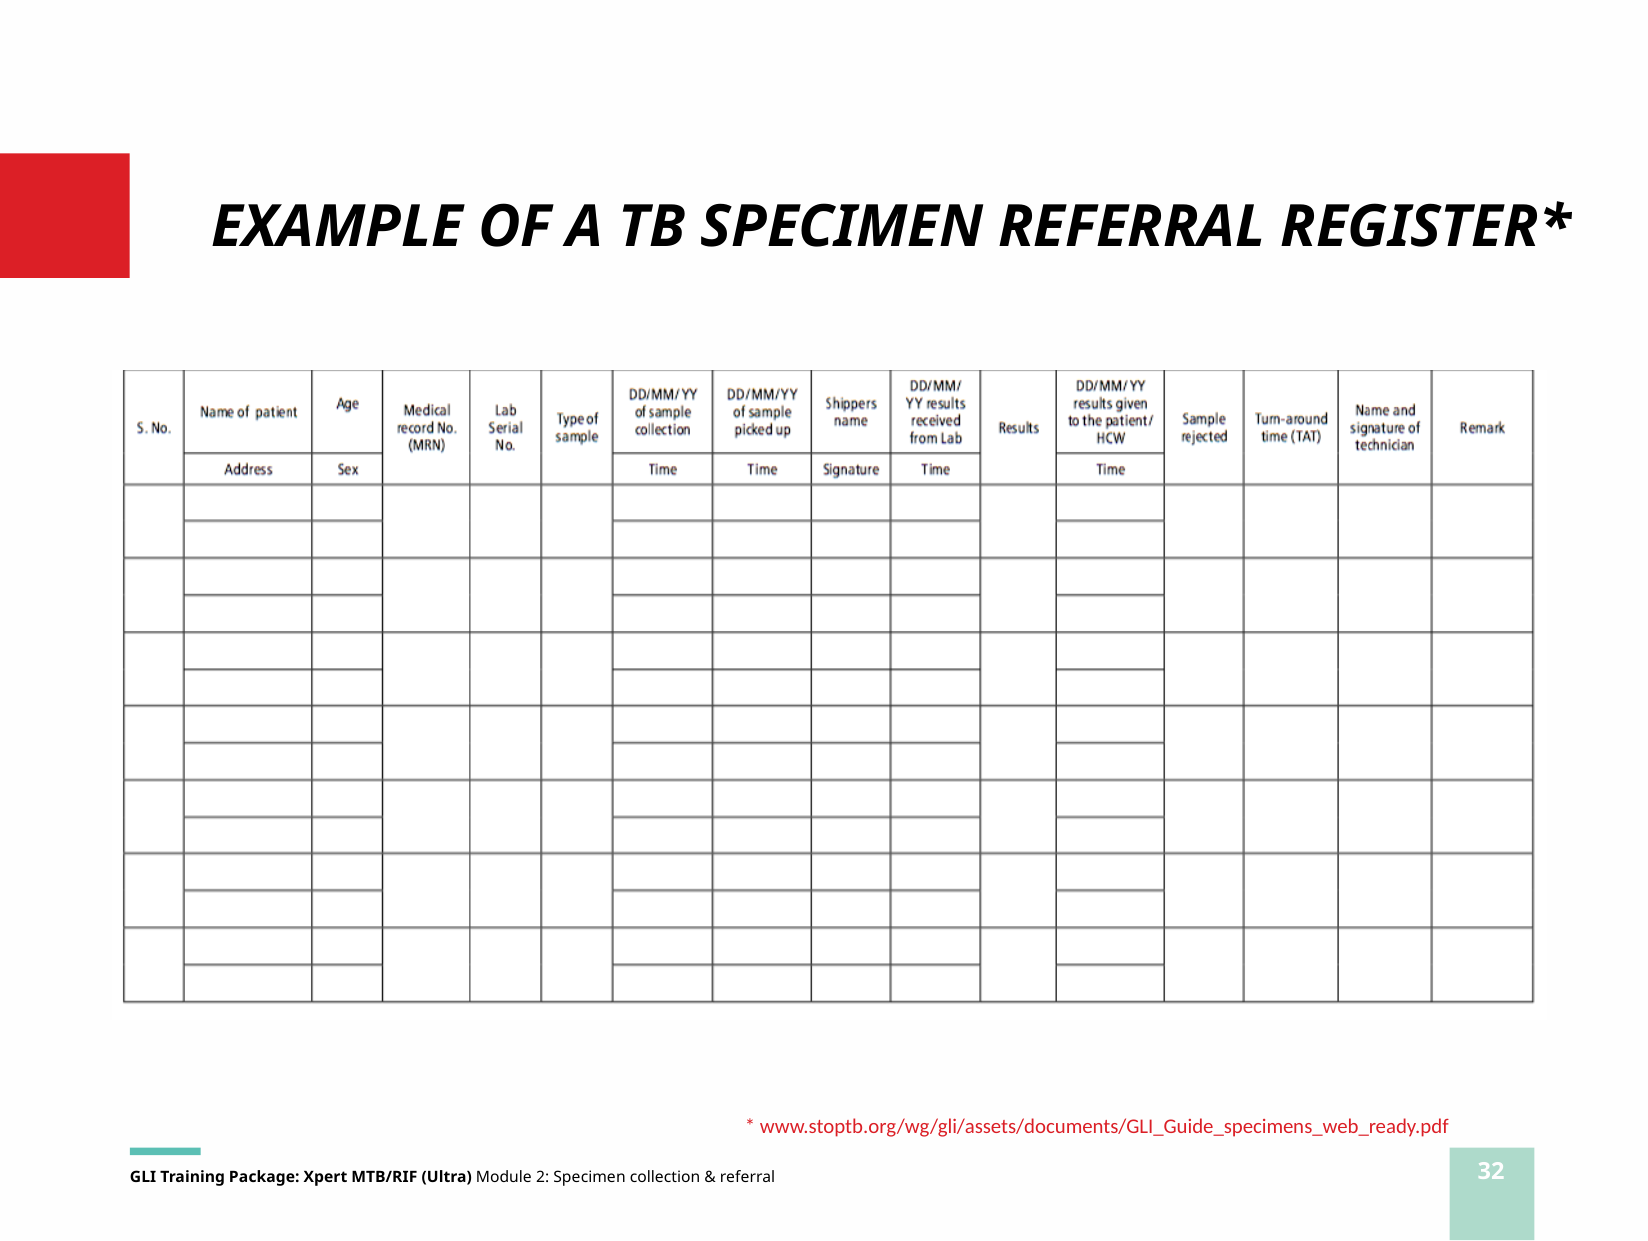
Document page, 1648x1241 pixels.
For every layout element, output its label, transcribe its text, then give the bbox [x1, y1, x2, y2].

picture [1155, 370, 1548, 1020]
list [504, 0, 1155, 1241]
picture [113, 370, 504, 1020]
title EXAMPLE OF A TB SPECIMEN REFERRAL REGISTER* [1155, 149, 1648, 306]
title EXAMPLE OF A TB SPECIMEN REFERRAL REGISTER* [211, 149, 504, 306]
text_box * www.stoptb.org/wg/gli/assets/documents/GLI_Guide_specimens_web_ready.pdf [1155, 1105, 1464, 1171]
